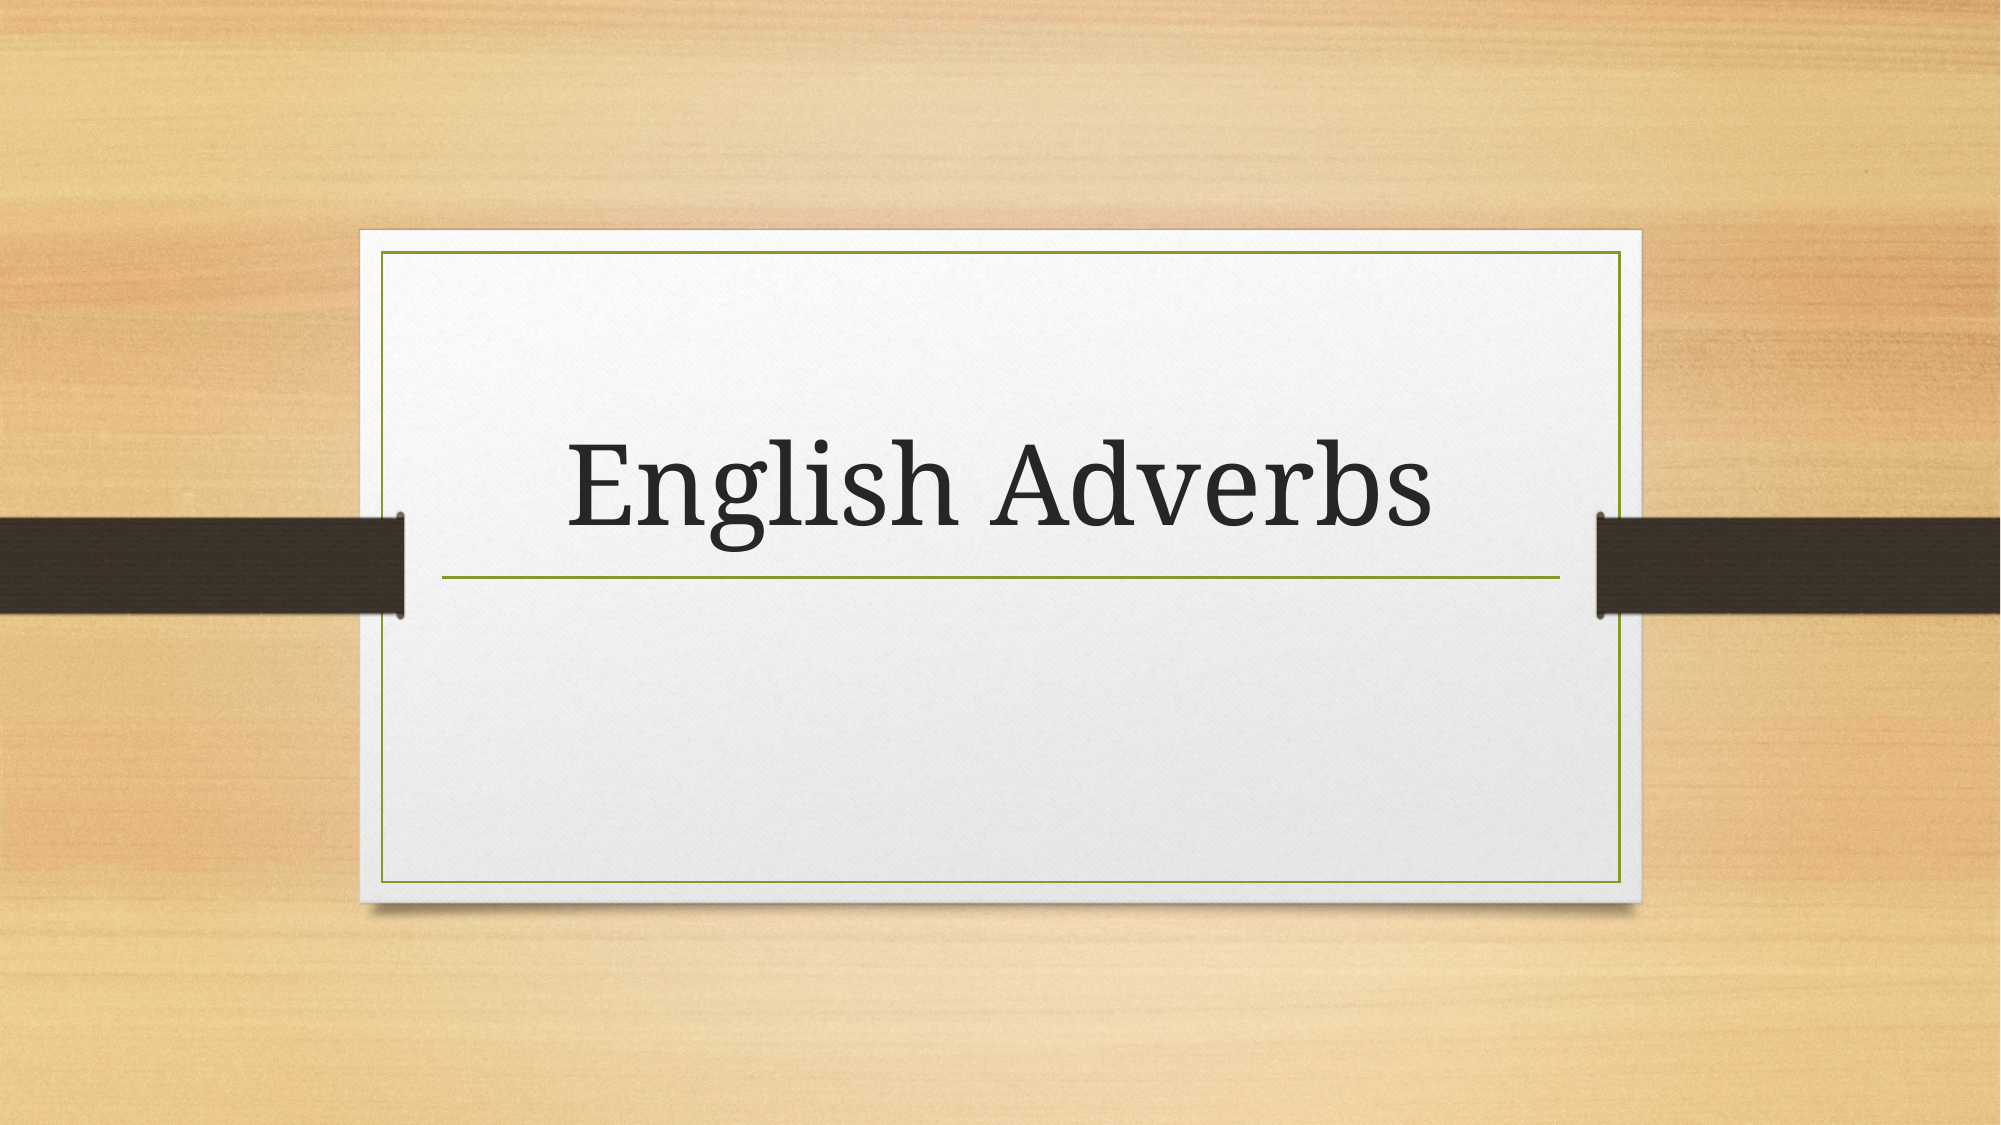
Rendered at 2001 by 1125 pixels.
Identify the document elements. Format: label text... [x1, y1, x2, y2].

title English Adverbs [441, 306, 1560, 556]
picture [0, 0, 2001, 1125]
